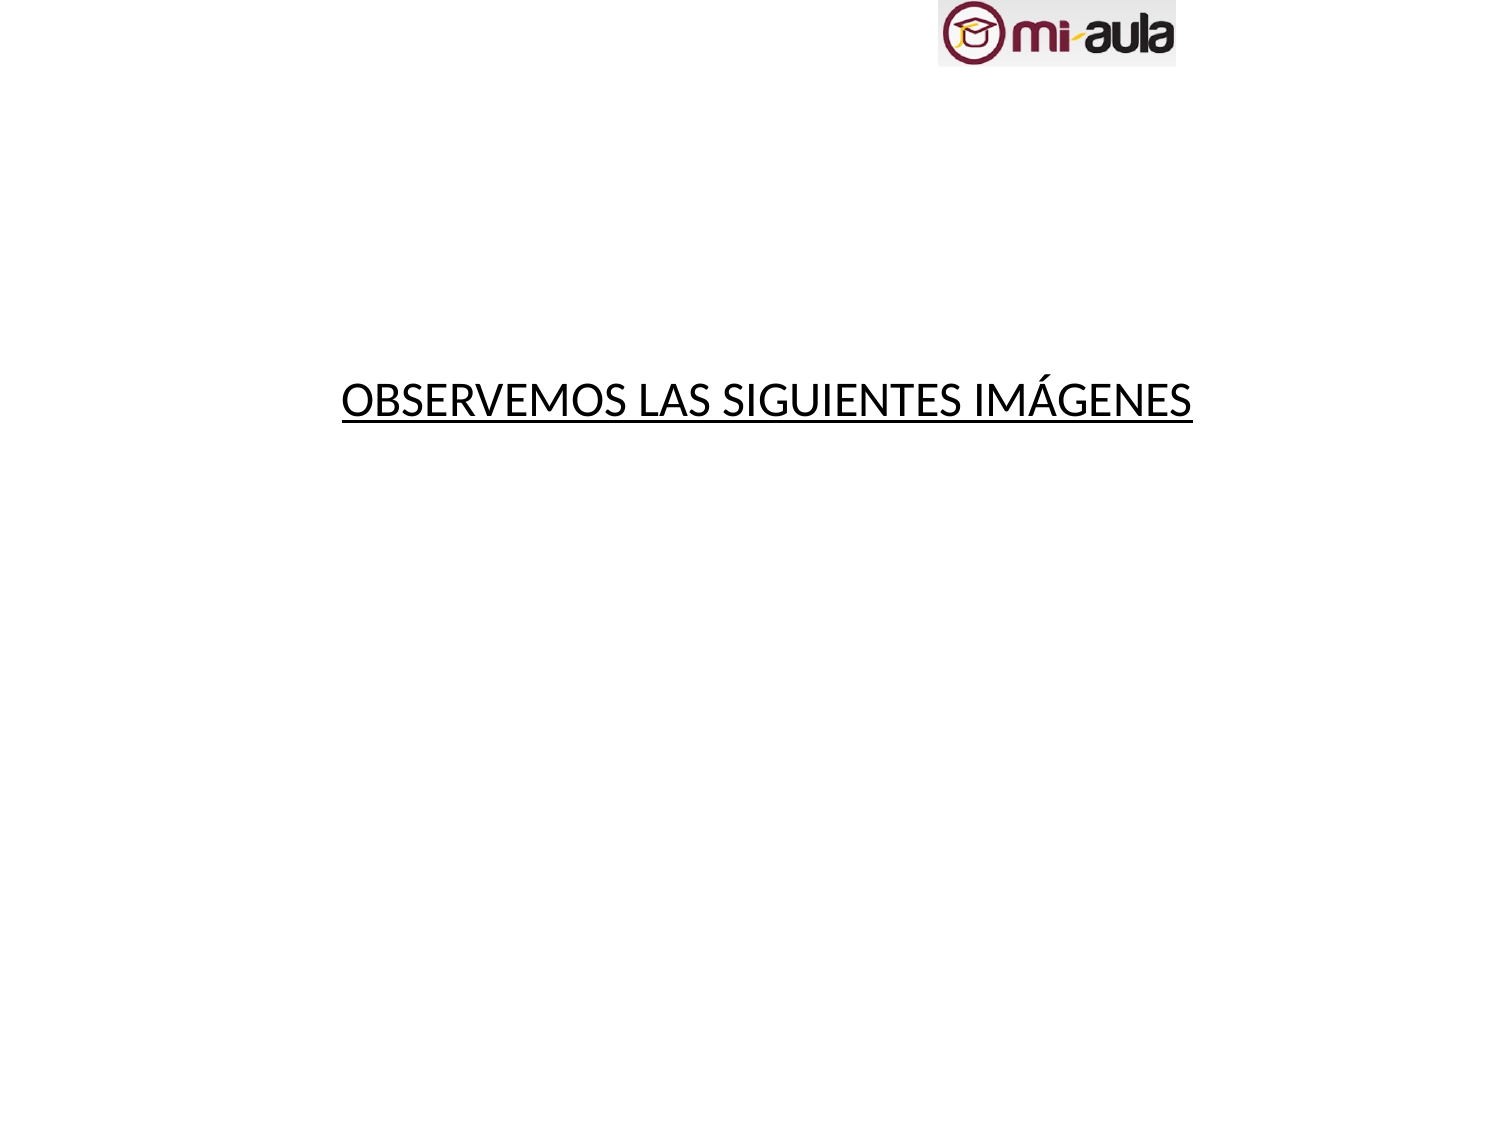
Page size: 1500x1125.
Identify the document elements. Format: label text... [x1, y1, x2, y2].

picture [938, 0, 1176, 68]
text_box Observemos las siguientes imágenes [53, 359, 1482, 434]
